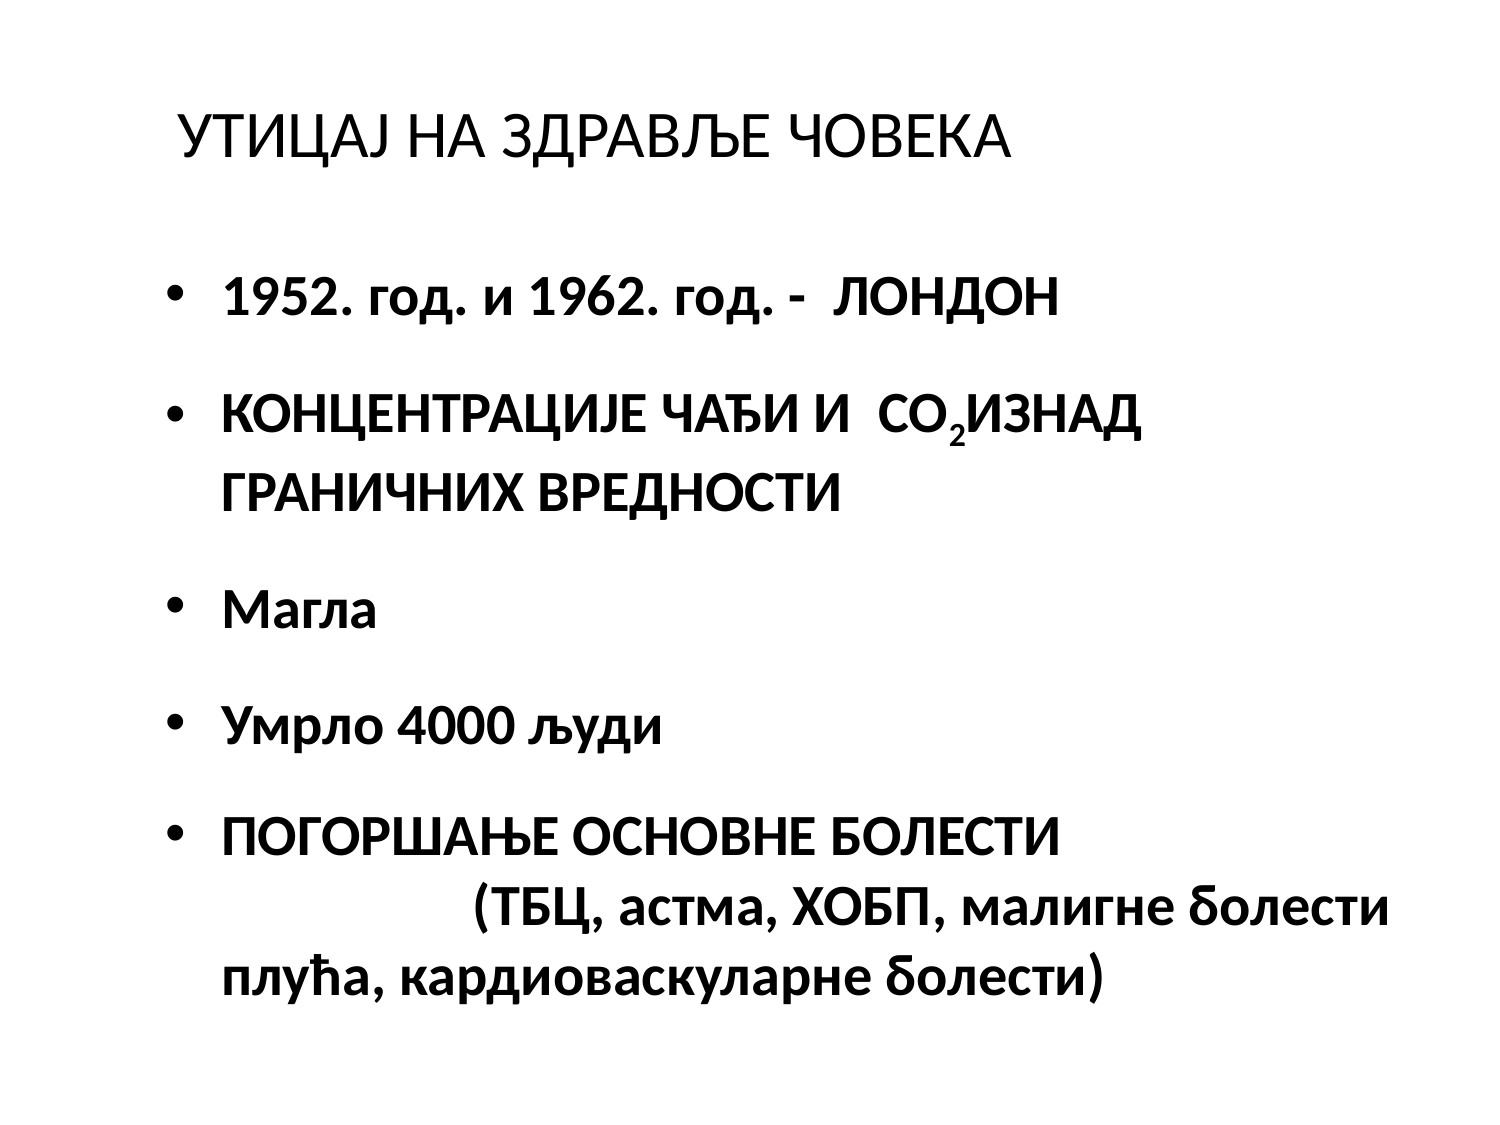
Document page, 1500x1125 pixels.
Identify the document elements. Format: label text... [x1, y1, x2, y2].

title УТИЦАЈ НА ЗДРАВЉЕ ЧОВЕКА [162, 50, 1400, 213]
list 1952. год. и 1962. год. - ЛОНДОН КОНЦЕНТРАЦИЈЕ ЧАЂИ И СО2ИЗНАД ГРАНИЧНИХ ВРЕДНОСТИ Магла Умрло 4000 људи ПОГОРШАЊЕ ОСНОВНЕ БОЛЕСТИ (ТБЦ, астма, ХОБП, малигне болести плућа, кардиоваскуларне болести) [150, 249, 1413, 1038]
